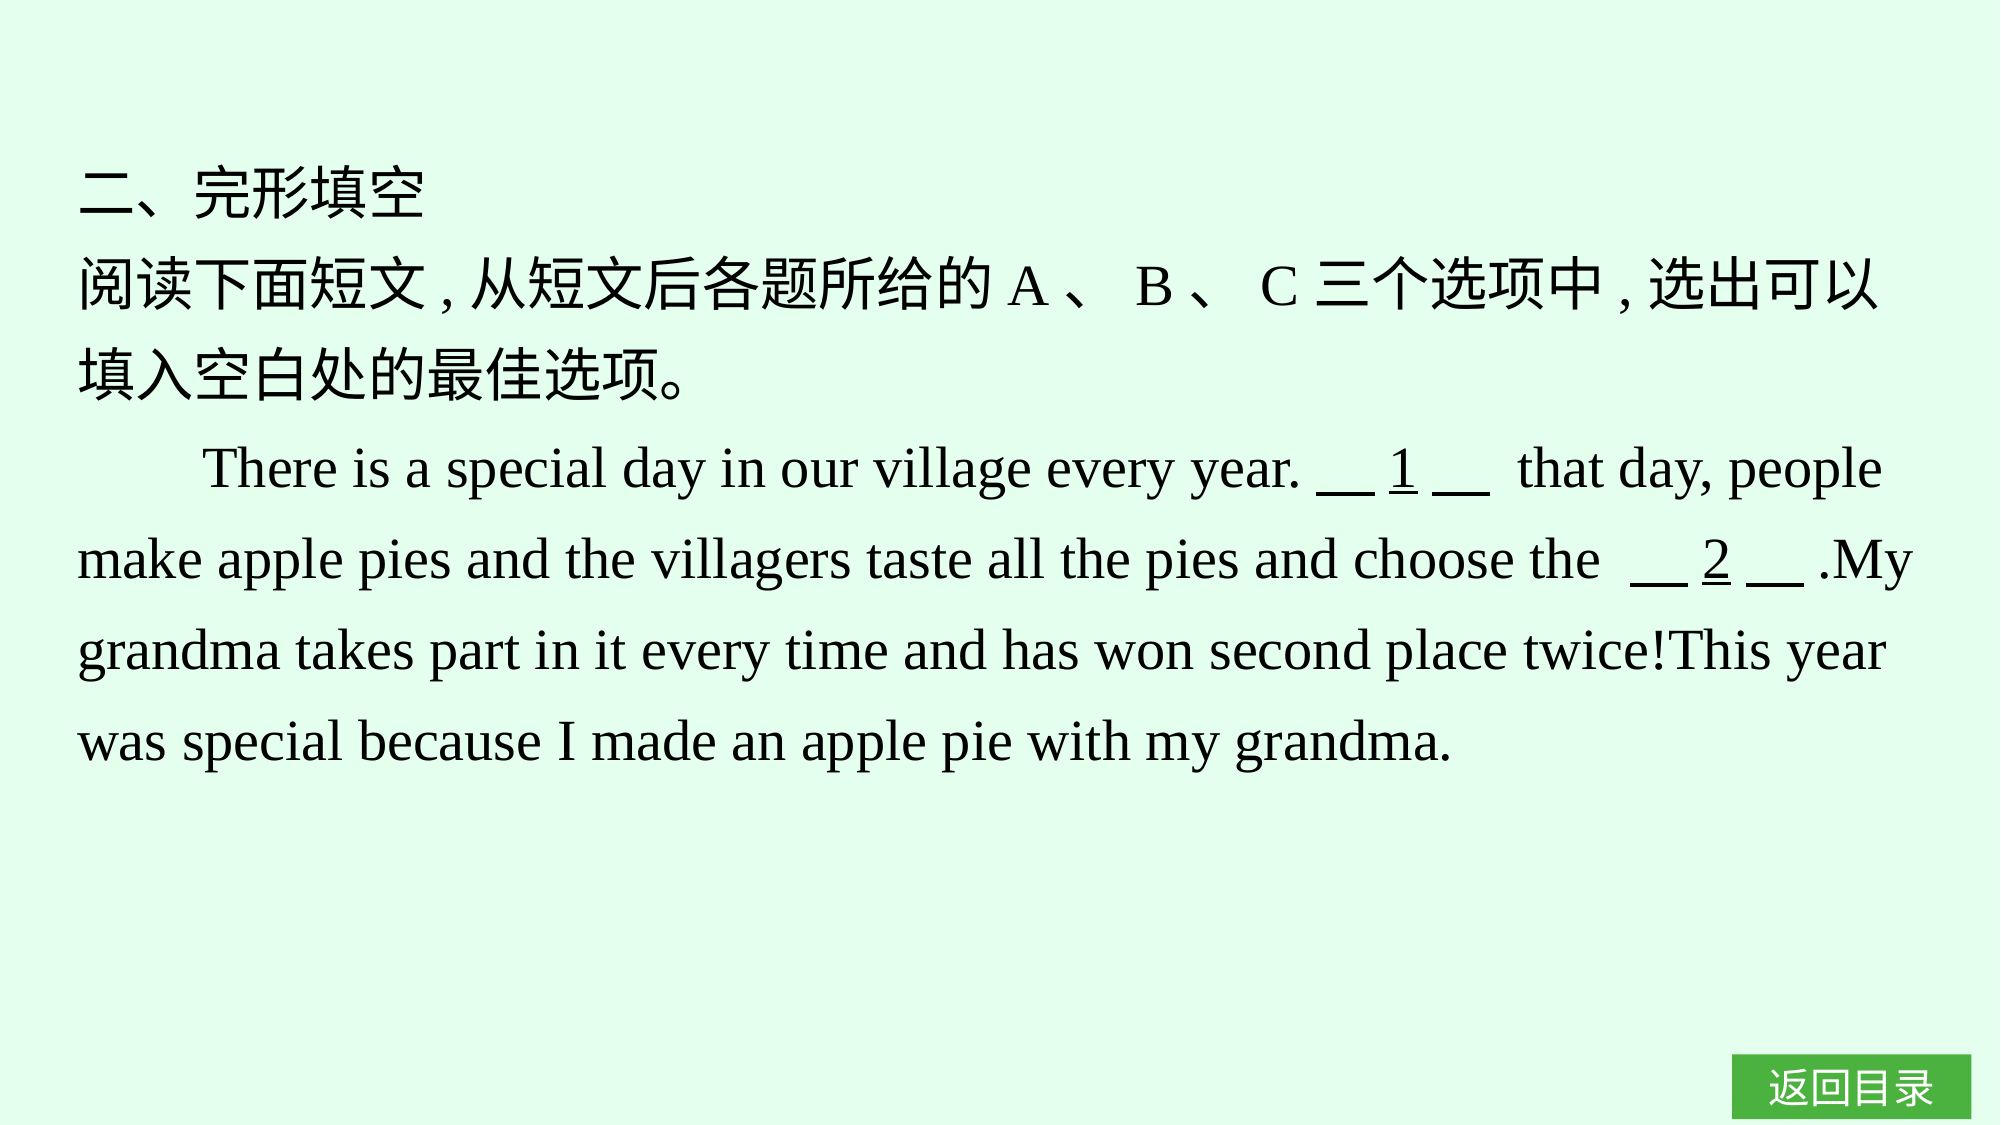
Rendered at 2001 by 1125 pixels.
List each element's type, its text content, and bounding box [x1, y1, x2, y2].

text_box 二、完形填空 阅读下面短文,从短文后各题所给的A、B、C三个选项中,选出可以填入空白处的最佳选项。 There is a special day in our village every year. 1 that day, people make apple pies and the villagers taste all the pies and choose the 2 .My grandma takes part in it every time and has won second place twice!This year was special because I made an apple pie with my grandma. [62, 127, 1938, 780]
